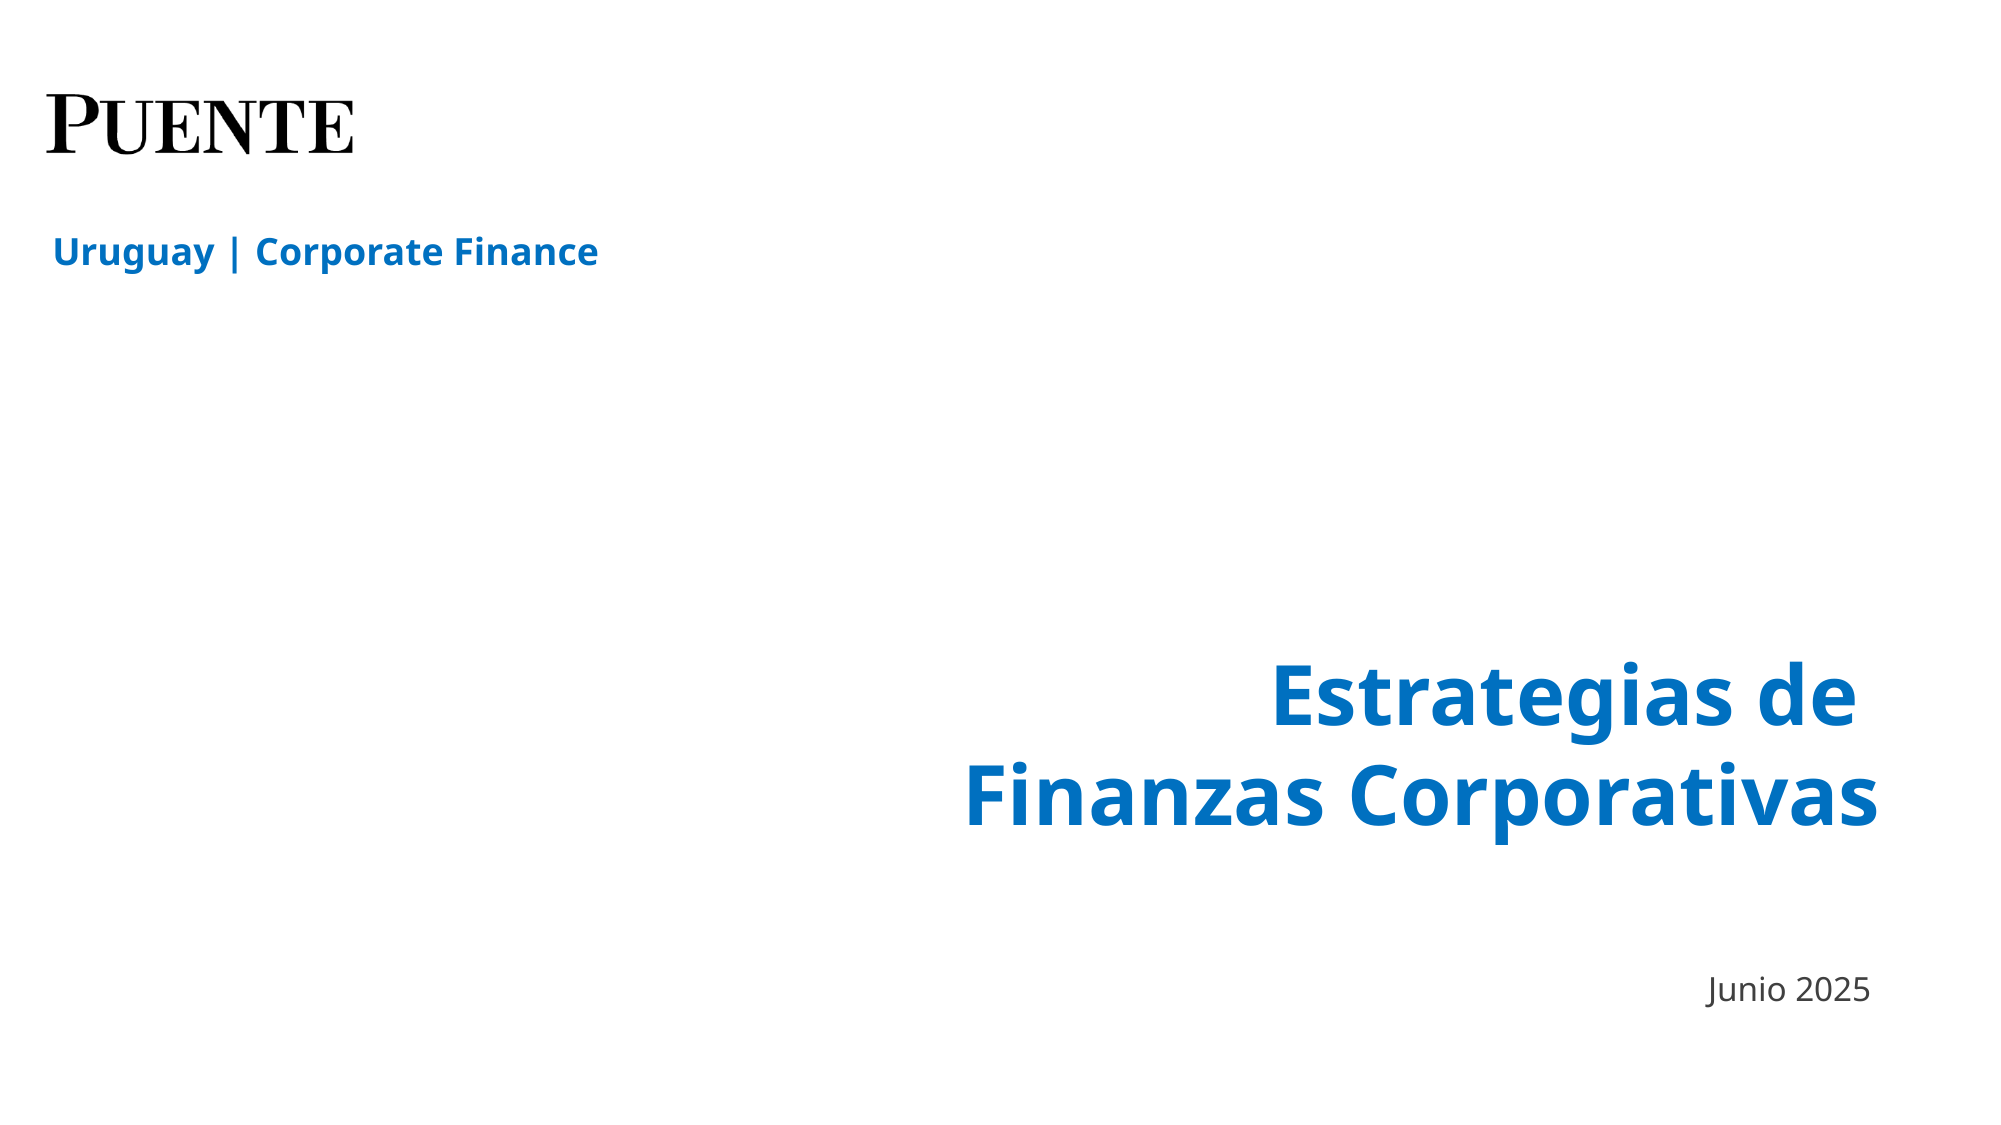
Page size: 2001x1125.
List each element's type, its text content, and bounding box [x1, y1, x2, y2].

picture [30, 80, 372, 172]
text_box Uruguay | Corporate Finance [41, 226, 1418, 274]
text_box Estrategias de Finanzas Corporativas [517, 640, 1882, 842]
text_box Junio 2025 [1194, 903, 1882, 1014]
